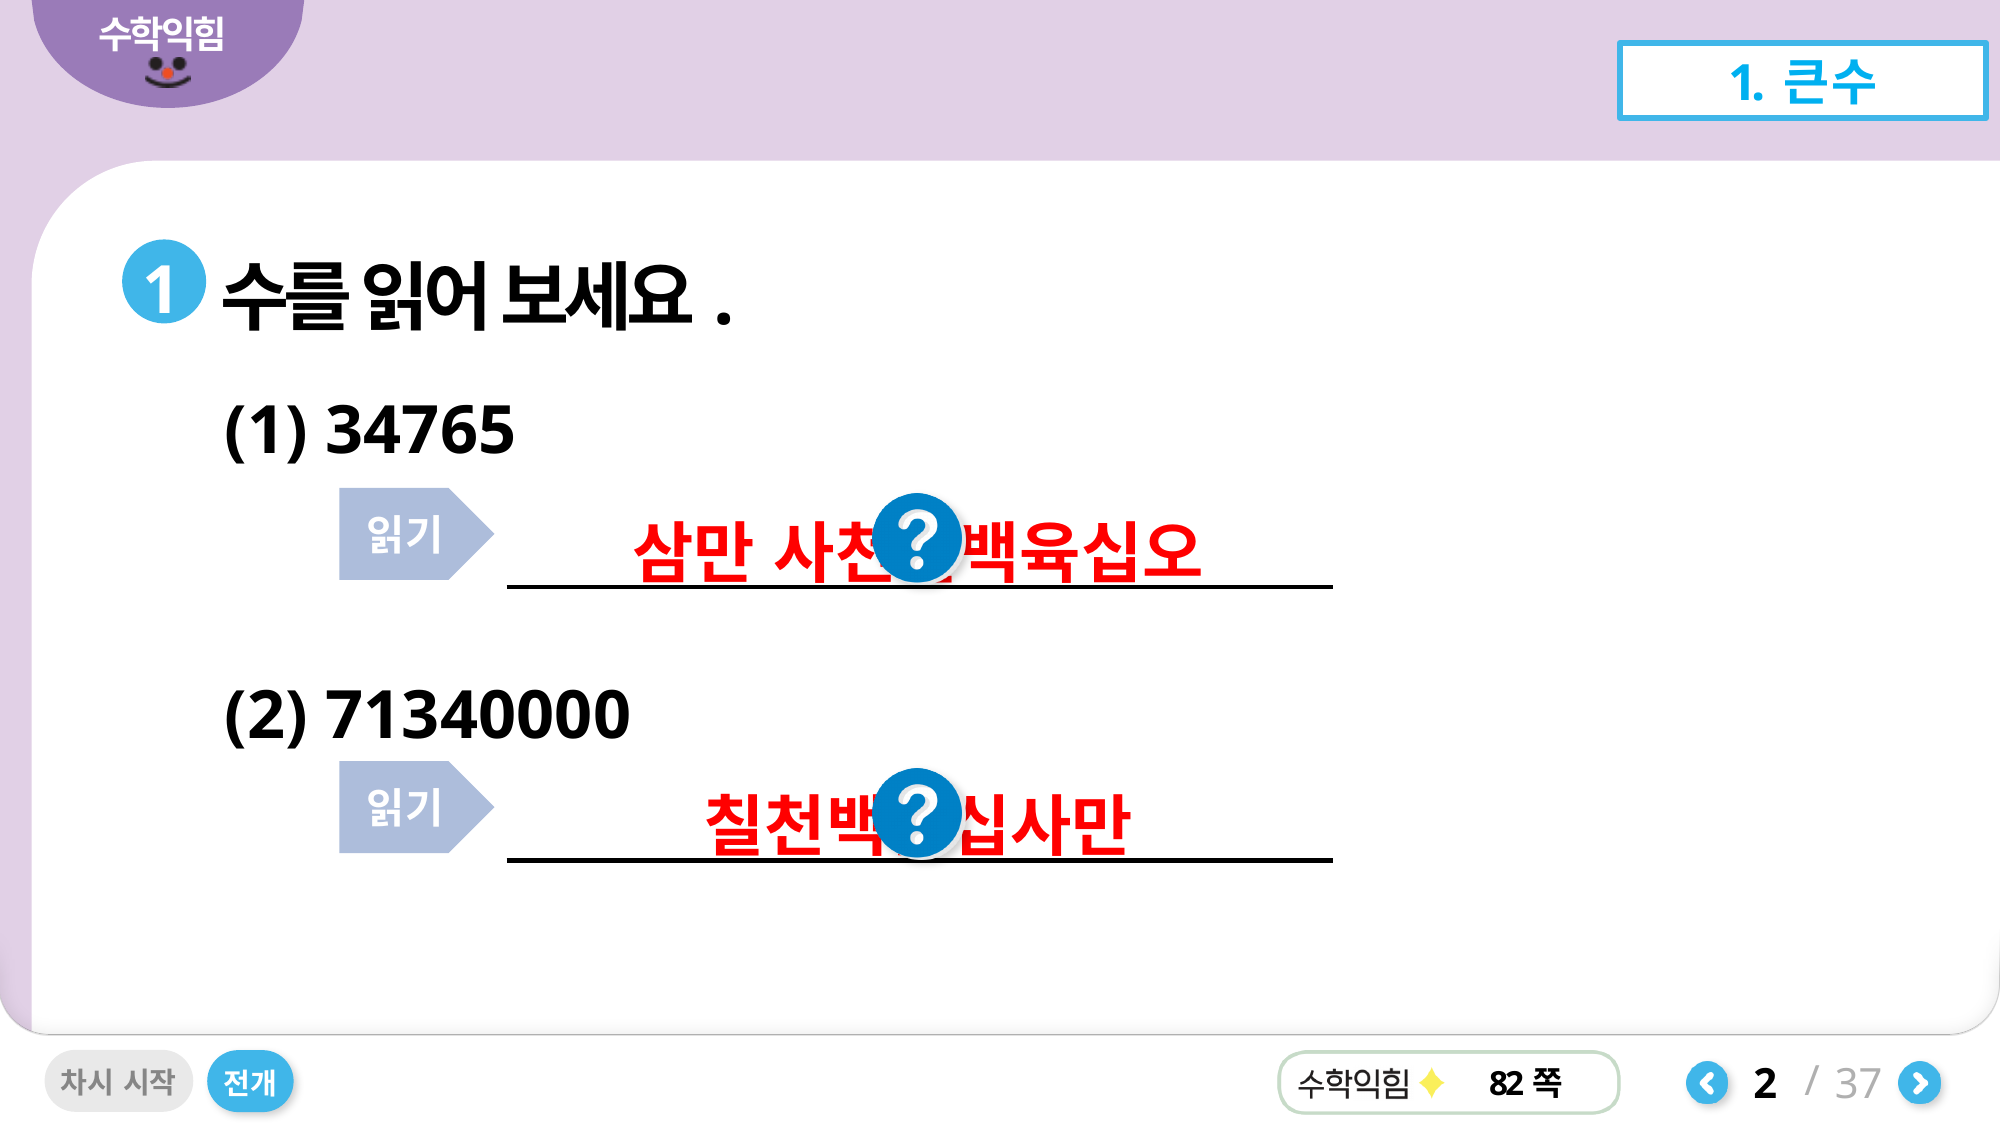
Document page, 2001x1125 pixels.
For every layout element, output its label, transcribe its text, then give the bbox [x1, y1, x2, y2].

picture [871, 493, 966, 586]
text_box 수를 읽어 보세요. [220, 231, 2000, 382]
text_box 읽기 [337, 758, 497, 856]
text_box 칠천백삼십사만 [503, 752, 1334, 872]
picture [871, 767, 966, 860]
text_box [1685, 1061, 1941, 1104]
text_box 1 [122, 239, 207, 324]
text_box 전개 [205, 1048, 296, 1115]
text_box 삼만 사천칠백육십오 [503, 479, 1334, 599]
picture [145, 57, 191, 88]
text_box 차시 시작 [42, 1047, 196, 1114]
picture [0, 929, 2000, 1125]
text_box (2) 71340000 [210, 648, 732, 760]
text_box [1276, 1049, 1621, 1116]
text_box 읽기 [337, 485, 497, 583]
text_box 1. 큰 수 [1619, 43, 1987, 118]
text_box (1) 34765 [210, 363, 732, 475]
